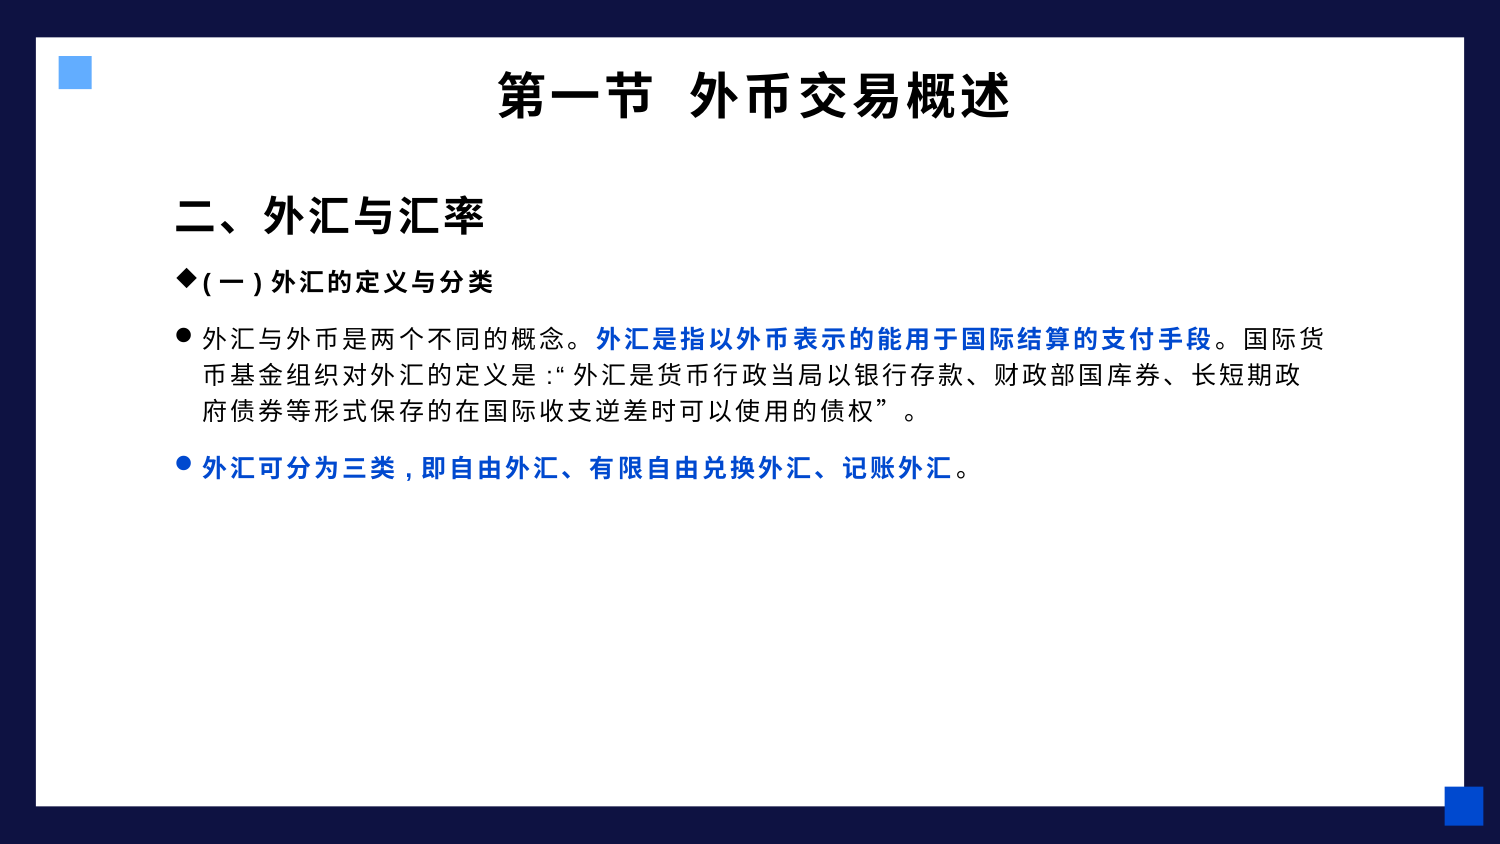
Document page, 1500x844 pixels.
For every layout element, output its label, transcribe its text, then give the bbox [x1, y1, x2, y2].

title 第一节 外币交易概述 [159, 43, 1344, 133]
list 二、外汇与汇率 (一)外汇的定义与分类 外汇与外币是两个不同的概念。外汇是指以外币表示的能用于国际结算的支付手段。国际货币基金组织对外汇的定义是:“外汇是货币行政当局以银行存款、财政部国库券、长短期政府债券等形式保存的在国际收支逆差时可以使用的债权”。 外汇可分为三类,即自由外汇、有限自由兑换外汇、记账外汇。 [157, 179, 1343, 604]
